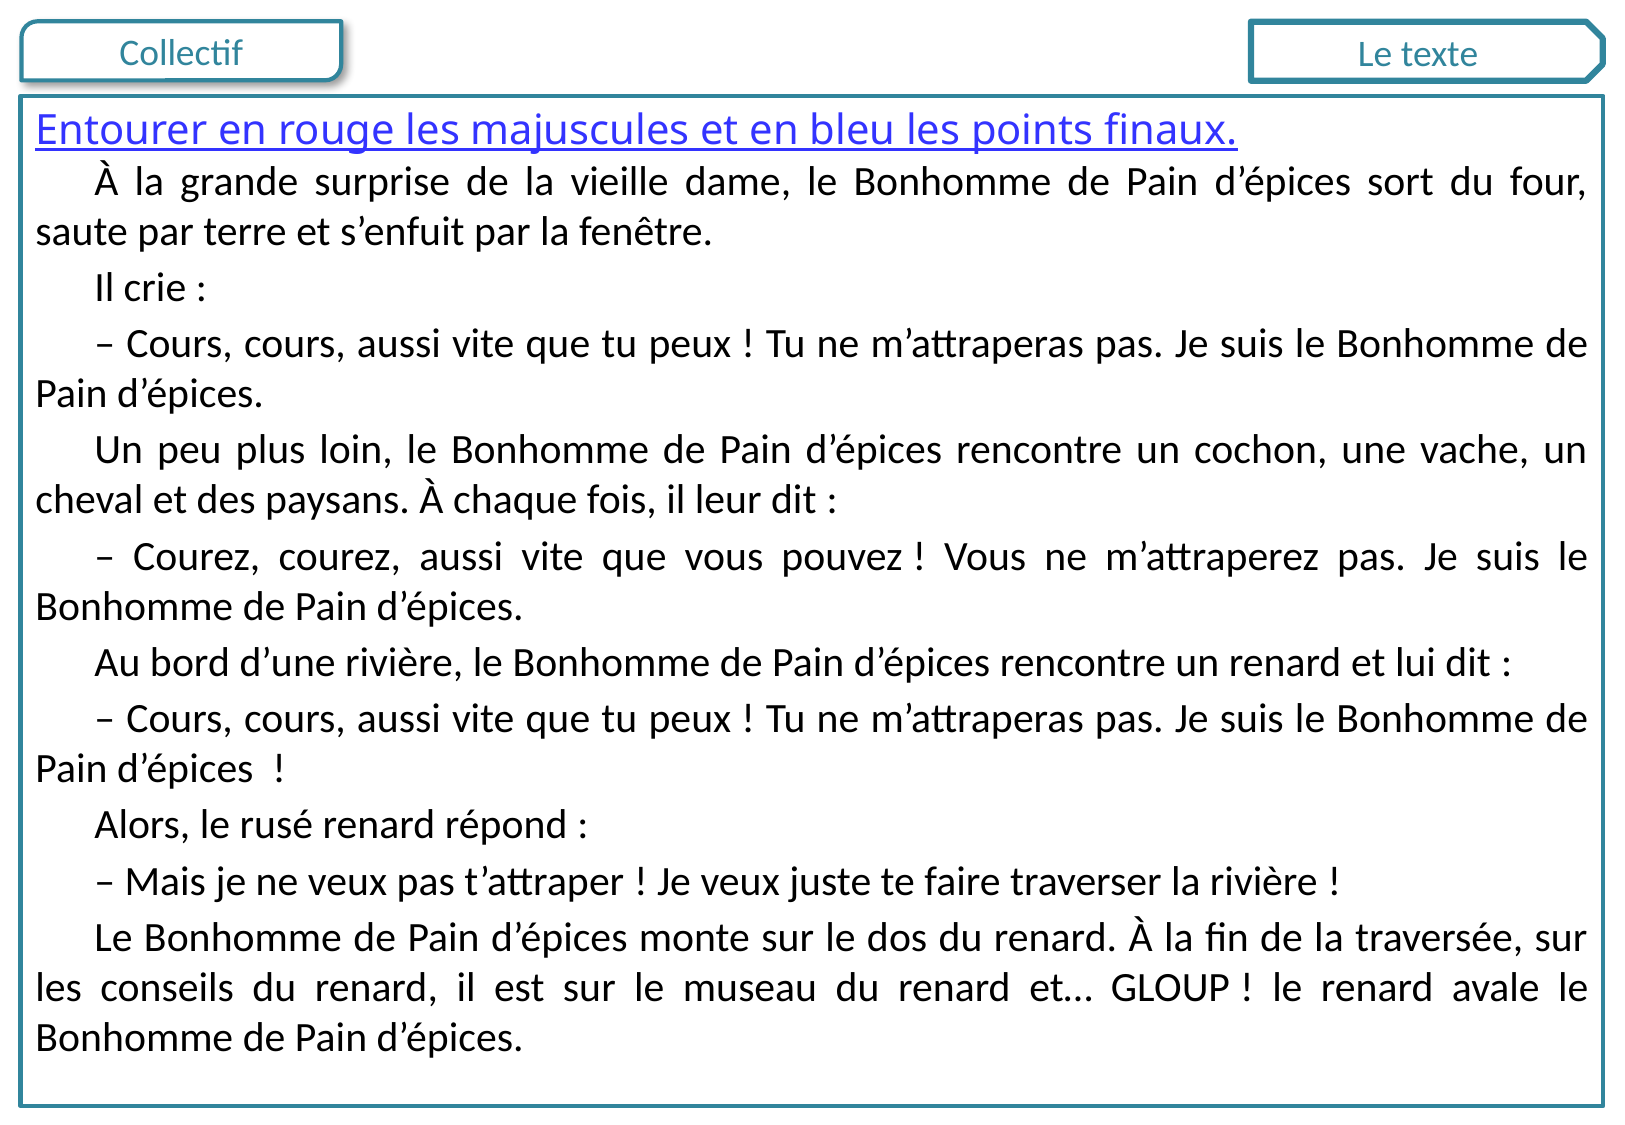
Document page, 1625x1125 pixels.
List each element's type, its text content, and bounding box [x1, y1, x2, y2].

list Le texte [1251, 21, 1585, 81]
list Entourer en rouge les majuscules et en bleu les points finaux. À la grande surprise de la vieille dame, le Bonhomme de Pain d’épices sort du four, saute par terre et s’enfuit par la fenêtre. Il crie : – Cours, cours, aussi vite que tu peux ! Tu ne m’attraperas pas. Je suis le Bonhomme de Pain d’épices. Un peu plus loin, le Bonhomme de Pain d’épices rencontre un cochon, une vache, un cheval et des paysans. À chaque fois, il leur dit : – Courez, courez, aussi vite que vous pouvez ! Vous ne m’attraperez pas. Je suis le Bonhomme de Pain d’épices. Au bord d’une rivière, le Bonhomme de Pain d’épices rencontre un renard et lui dit : – Cours, cours, aussi vite que tu peux ! Tu ne m’attraperas pas. Je suis le Bonhomme de Pain d’épices ! Alors, le rusé renard répond : – Mais je ne veux pas t’attraper ! Je veux juste te faire traverser la rivière ! Le Bonhomme de Pain d’épices monte sur le dos du renard. À la fin de la traversée, sur les conseils du renard, il est sur le museau du renard et… GLOUP ! le renard avale le Bonhomme de Pain d’épices. [18, 94, 1605, 1108]
